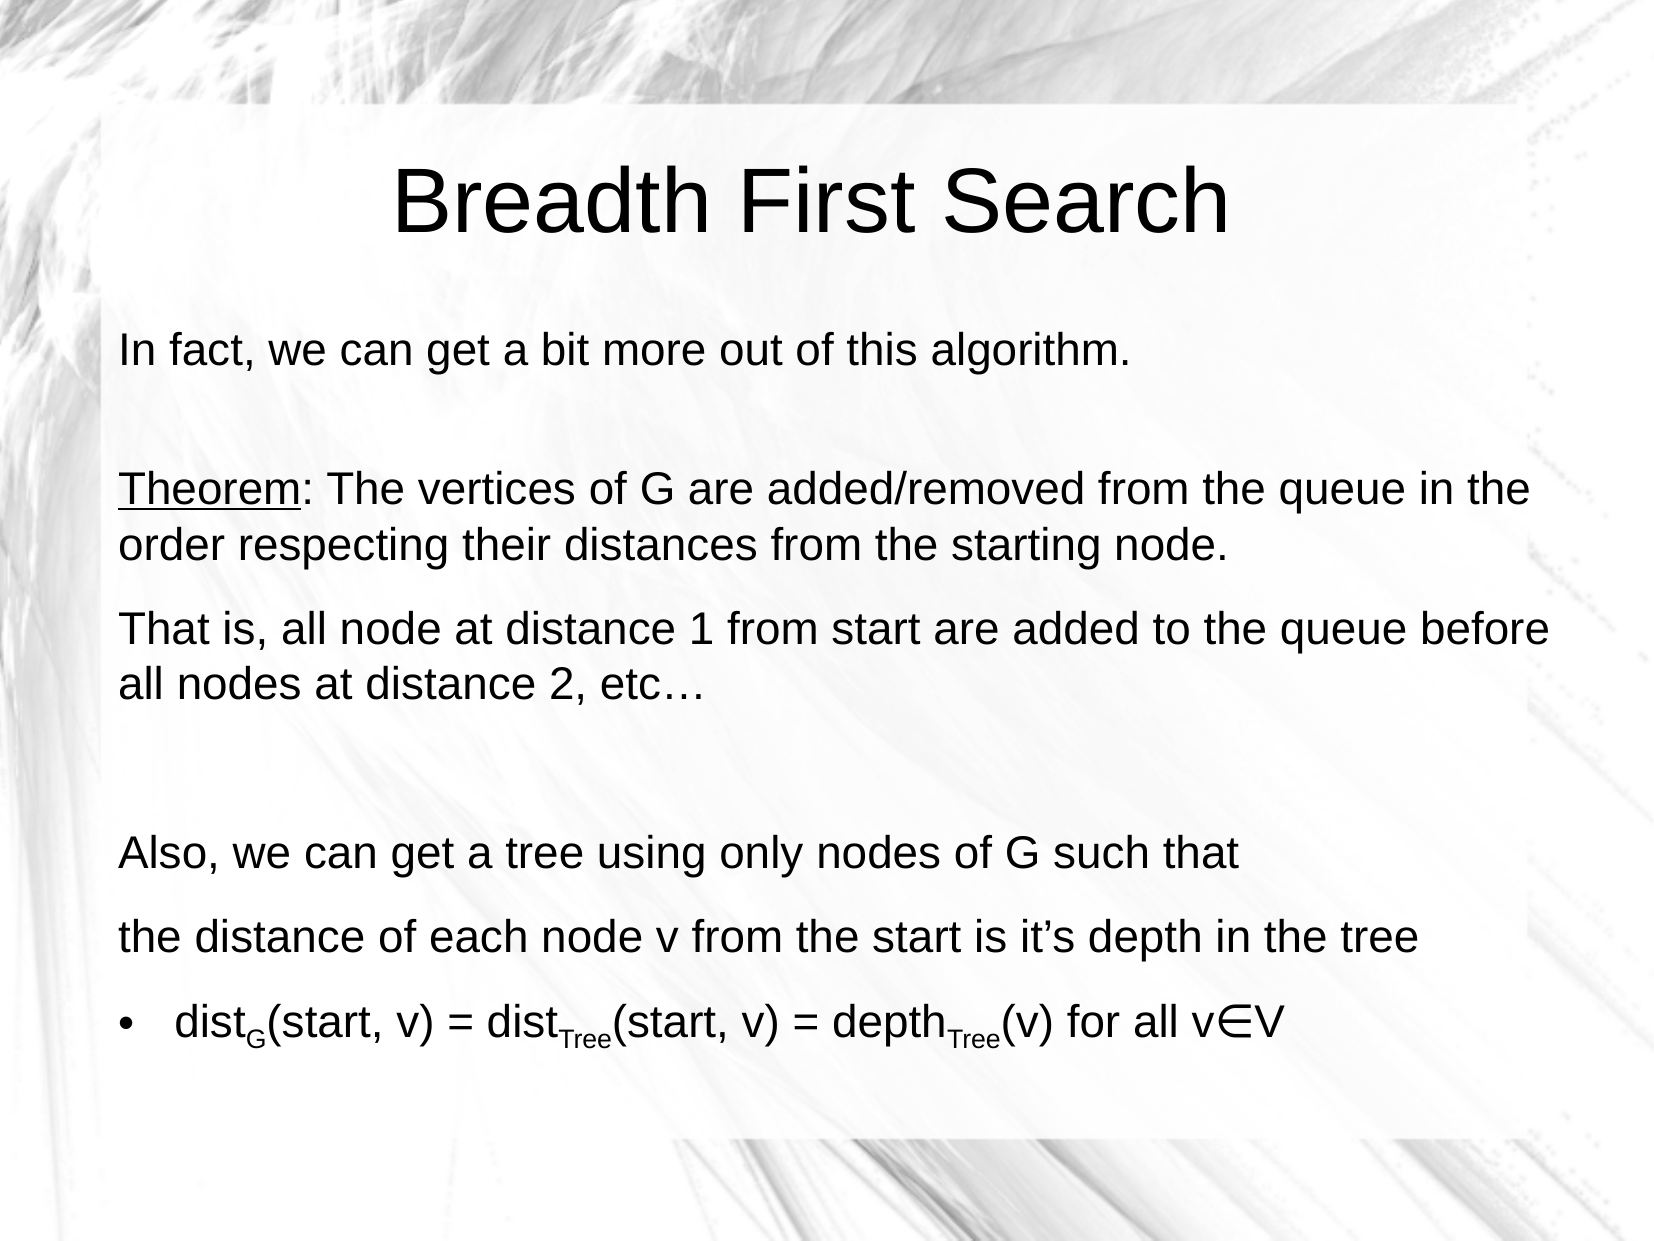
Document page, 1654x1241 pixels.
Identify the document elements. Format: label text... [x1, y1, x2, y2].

title Breadth First Search [118, 112, 1506, 281]
list In fact, we can get a bit more out of this algorithm. Theorem: The vertices of G are added/removed from the queue in the order respecting their distances from the starting node. That is, all node at distance 1 from start are added to the queue before all nodes at distance 2, etc… Also, we can get a tree using only nodes of G such that the distance of each node v from the start is it’s depth in the tree distG(start, v) = distTree(start, v) = depthTree(v) for all v∈V [118, 319, 1571, 1102]
picture [0, 0, 1654, 1241]
